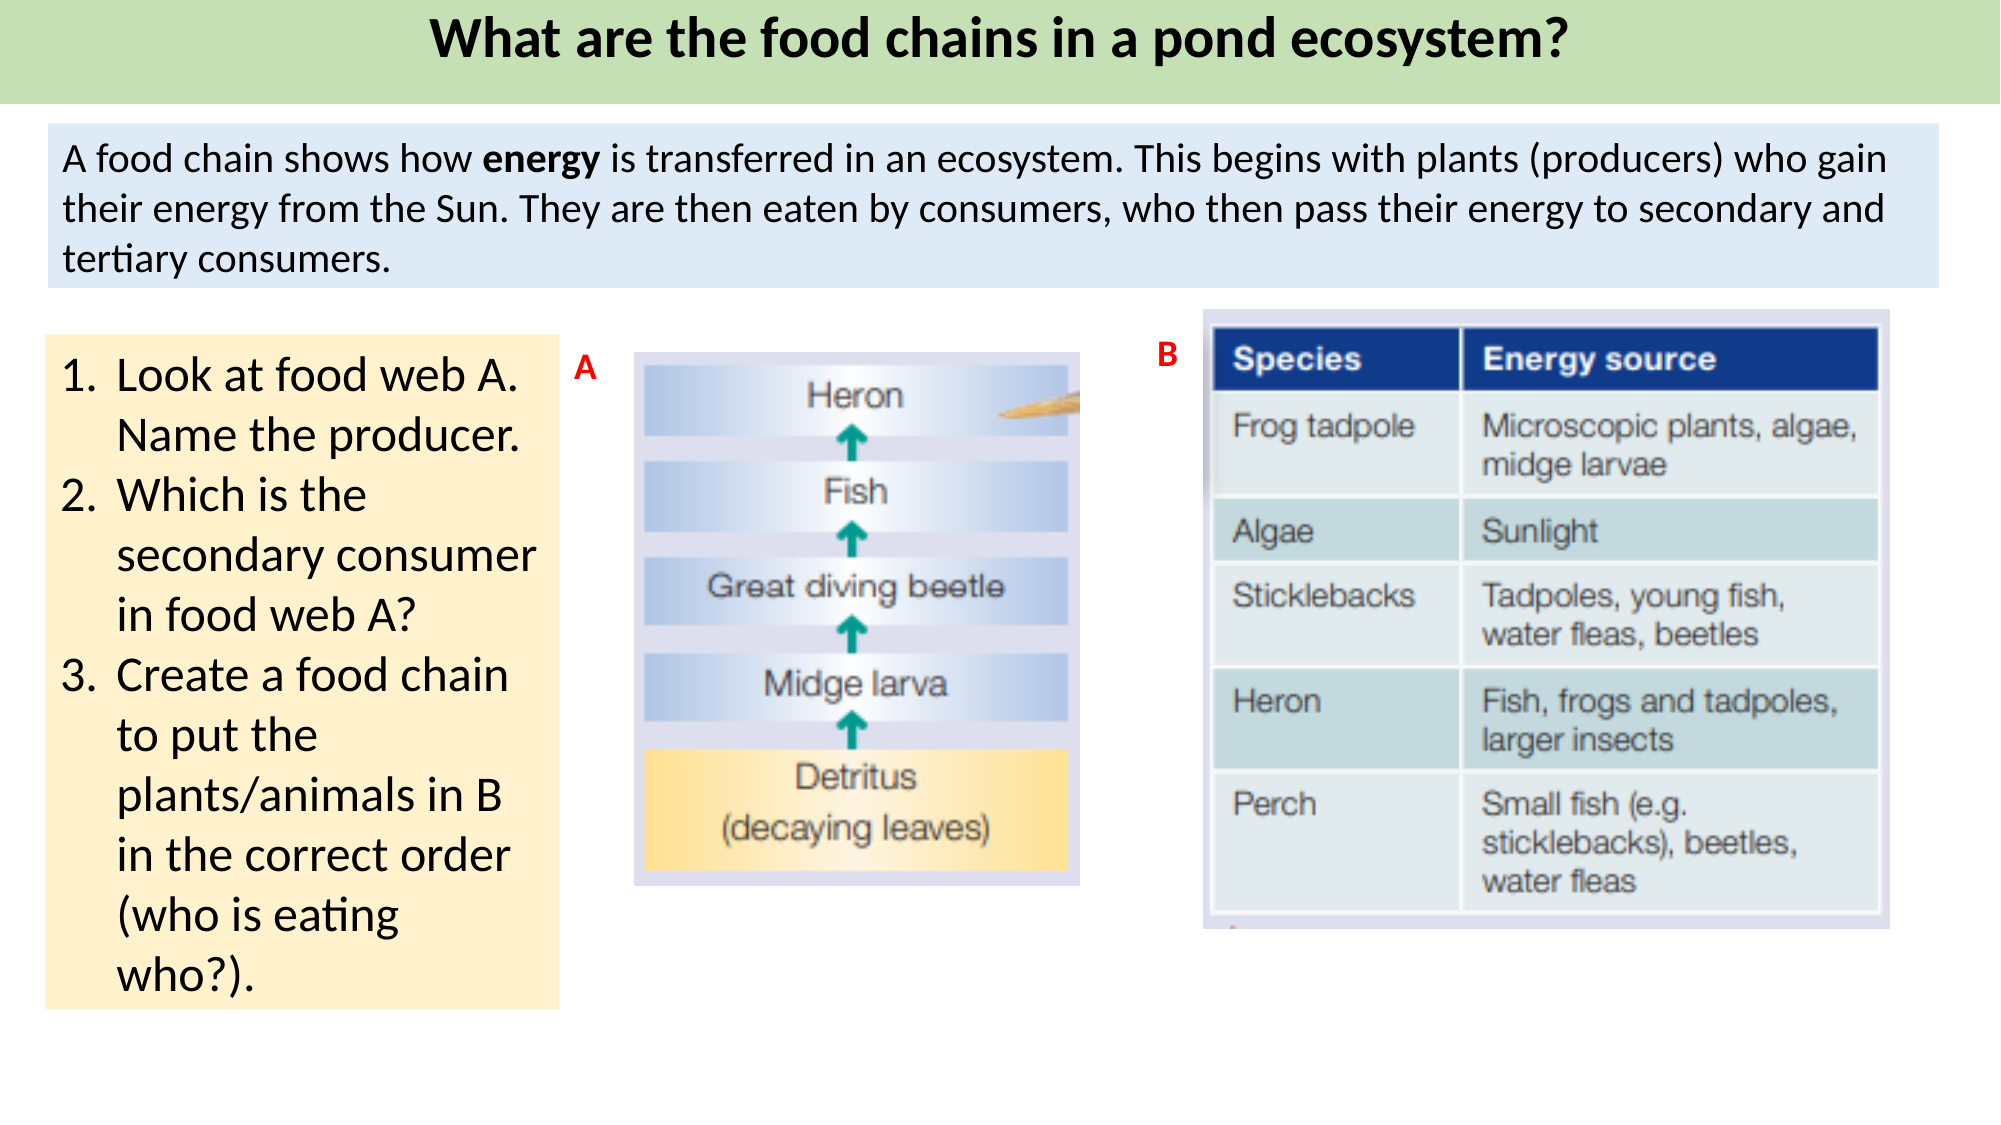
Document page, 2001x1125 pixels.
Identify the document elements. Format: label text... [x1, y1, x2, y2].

text_box A food chain shows how energy is transferred in an ecosystem. This begins with plants (producers) who gain their energy from the Sun. They are then eaten by consumers, who then pass their energy to secondary and tertiary consumers. [47, 123, 1940, 289]
text_box A [560, 334, 621, 395]
picture [634, 352, 1080, 886]
text_box B [1142, 321, 1203, 382]
text_box Look at food web A. Name the producer. Which is the secondary consumer in food web A? Create a food chain to put the plants/animals in B in the correct order (who is eating who?). [45, 334, 560, 1010]
text_box What are the food chains in a pond ecosystem? [0, 0, 2000, 104]
picture [1203, 309, 1890, 929]
